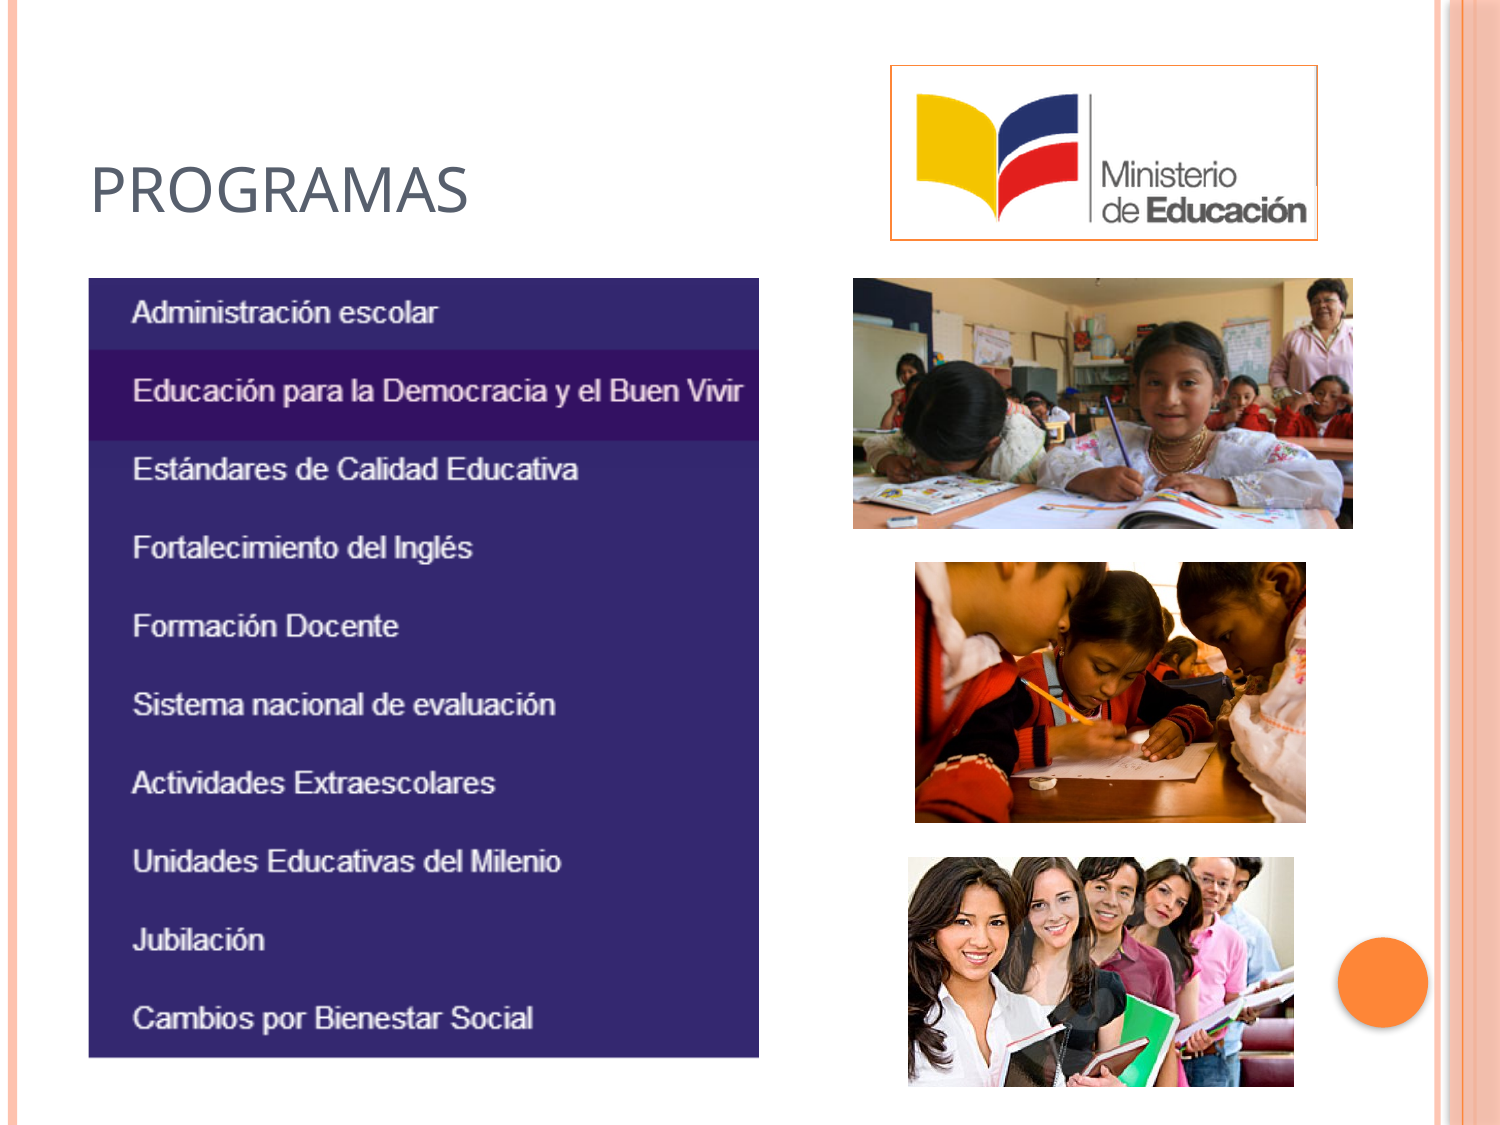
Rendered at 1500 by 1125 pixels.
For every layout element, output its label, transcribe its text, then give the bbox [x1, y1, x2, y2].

picture [914, 561, 1306, 823]
picture [852, 278, 1353, 530]
picture [908, 857, 1294, 1088]
title programas [75, 45, 1300, 233]
picture [891, 65, 1318, 240]
picture [87, 278, 760, 1060]
